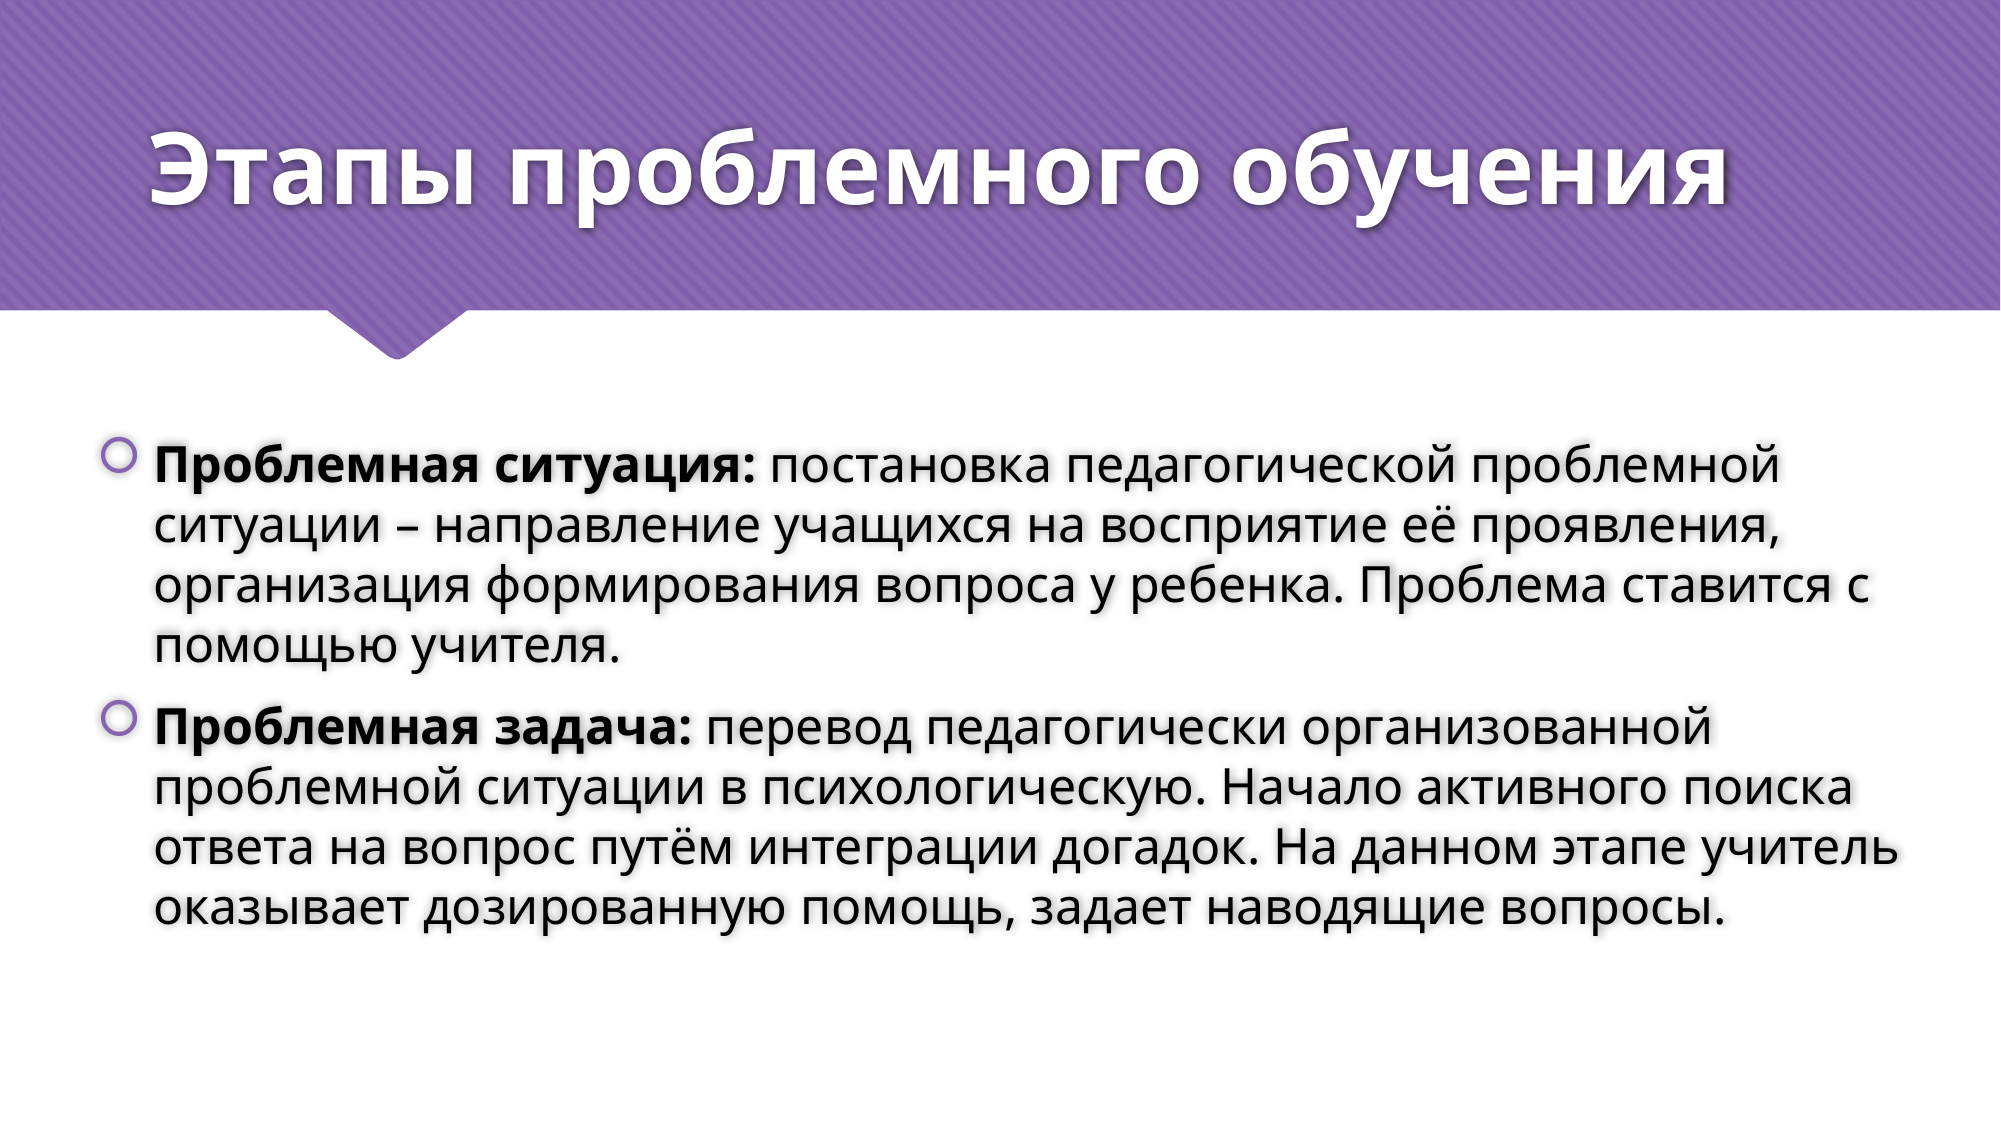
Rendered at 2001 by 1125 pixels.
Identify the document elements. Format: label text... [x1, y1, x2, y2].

title Этапы проблемного обучения [132, 73, 1868, 233]
list Проблемная ситуация: постановка педагогической проблемной ситуации – направление учащихся на восприятие её проявления, организация формирования вопроса у ребенка. Проблема ставится с помощью учителя. Проблемная задача: перевод педагогически организованной проблемной ситуации в психологическую. Начало активного поиска ответа на вопрос путём интеграции догадок. На данном этапе учитель оказывает дозированную помощь, задает наводящие вопросы. [81, 351, 1943, 1081]
